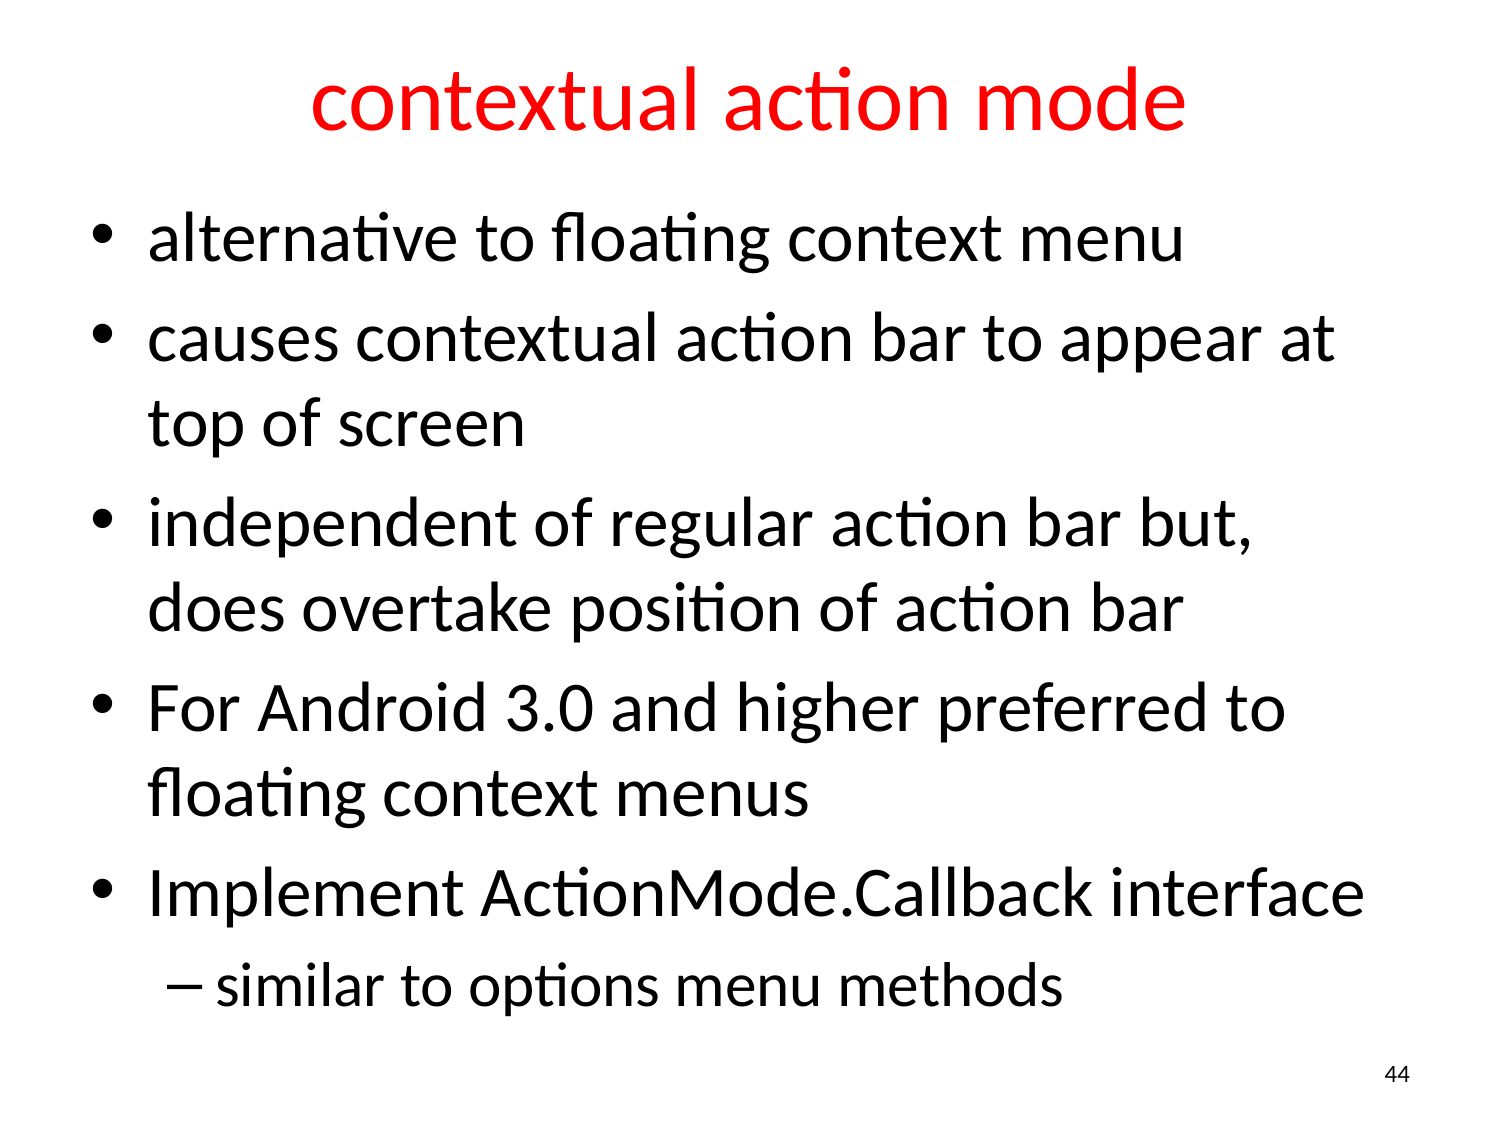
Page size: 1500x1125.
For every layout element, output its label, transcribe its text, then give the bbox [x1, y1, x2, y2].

list alternative to floating context menu causes contextual action bar to appear at top of screen independent of regular action bar but, does overtake position of action bar For Android 3.0 and higher preferred to floating context menus Implement ActionMode.Callback interface similar to options menu methods [75, 182, 1425, 1038]
slide_number 44 [1074, 1042, 1425, 1103]
title contextual action mode [75, 0, 1425, 182]
